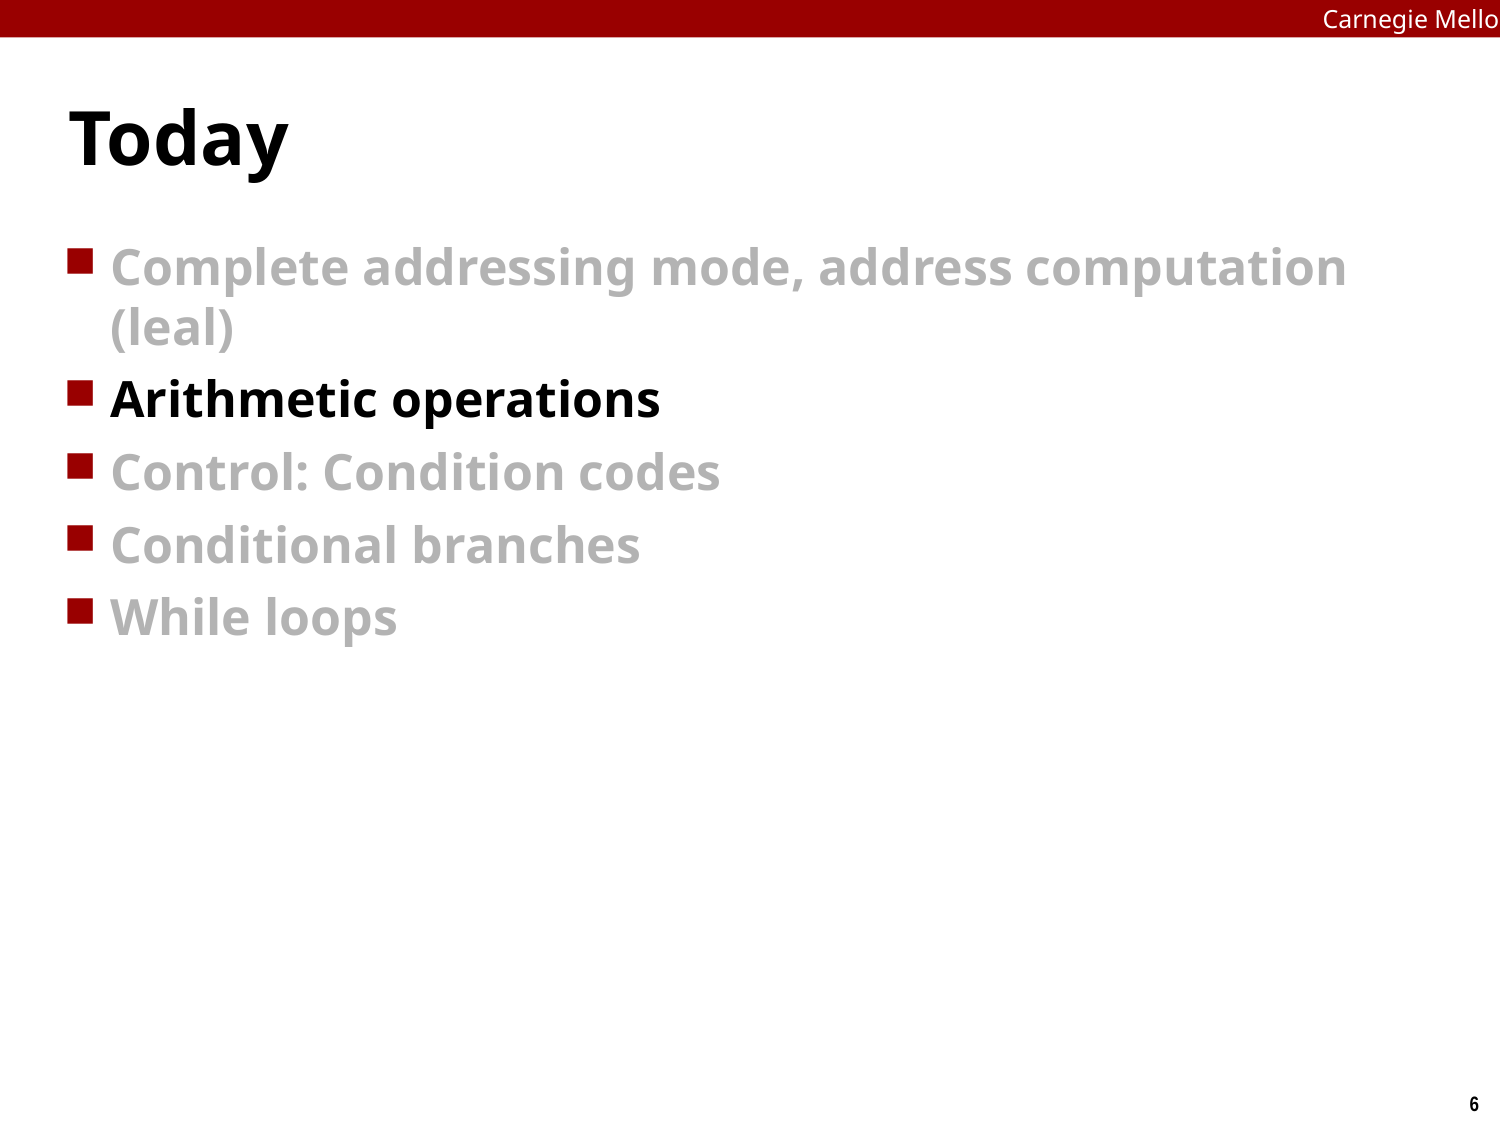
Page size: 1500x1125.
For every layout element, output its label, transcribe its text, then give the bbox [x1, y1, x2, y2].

text_box Carnegie Mellon [1322, 3, 1500, 33]
list Complete addressing mode, address computation (leal) Arithmetic operations Control: Condition codes Conditional branches While loops [62, 228, 1438, 1122]
title Today [62, 41, 1438, 228]
text_box [0, 0, 1500, 38]
